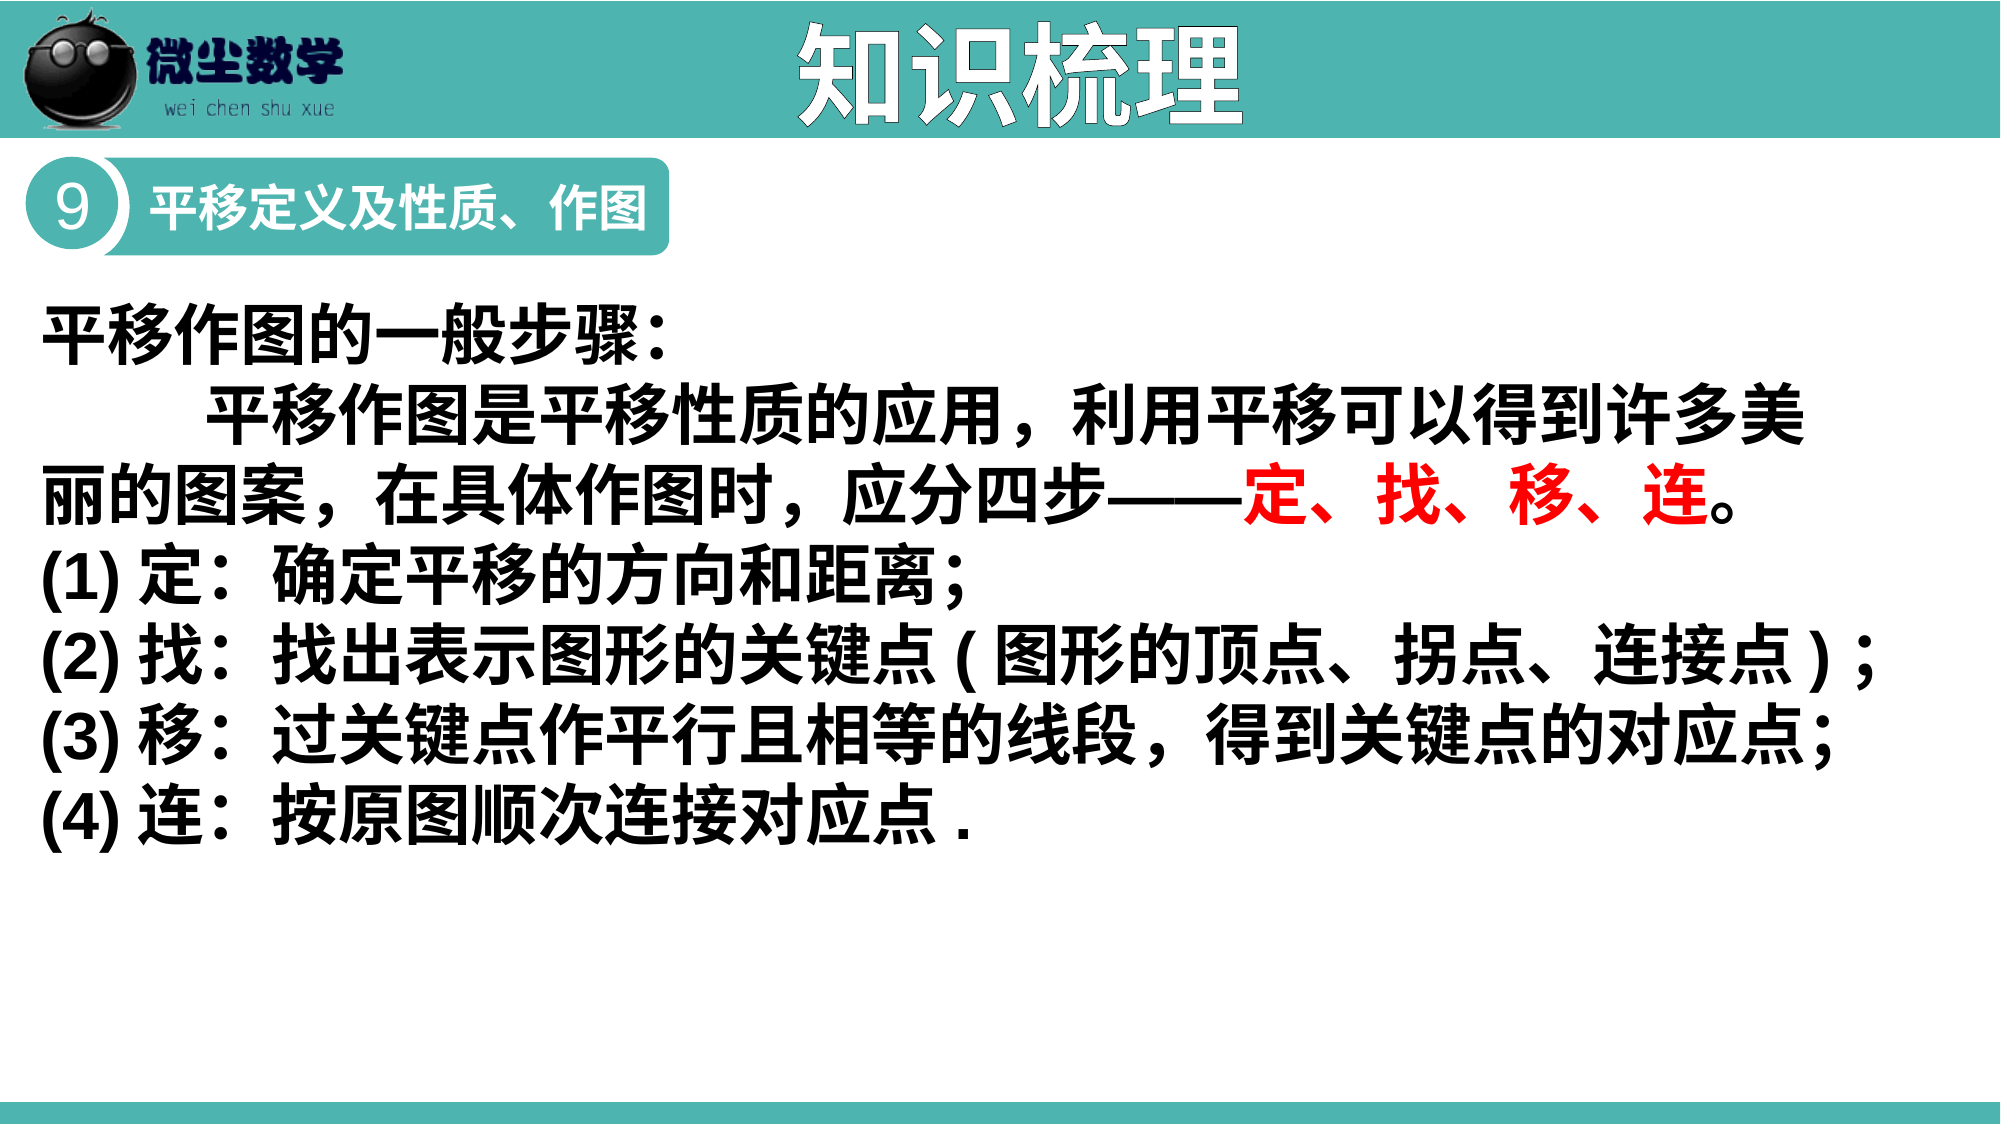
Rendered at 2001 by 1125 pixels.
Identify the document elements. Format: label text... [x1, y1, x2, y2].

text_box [25, 156, 670, 256]
text_box 平移作图的一般步骤： 平移作图是平移性质的应用，利用平移可以得到许多美 丽的图案，在具体作图时，应分四步——定、找、移、连。 (1)定：确定平移的方向和距离； (2)找：找出表示图形的关键点(图形的顶点、拐点、连接点)； (3)移：过关键点作平行且相等的线段，得到关键点的对应点； (4)连：按原图顺次连接对应点. [25, 285, 2000, 860]
text_box 知识梳理 [780, 0, 1261, 148]
picture [0, 1, 2001, 1124]
